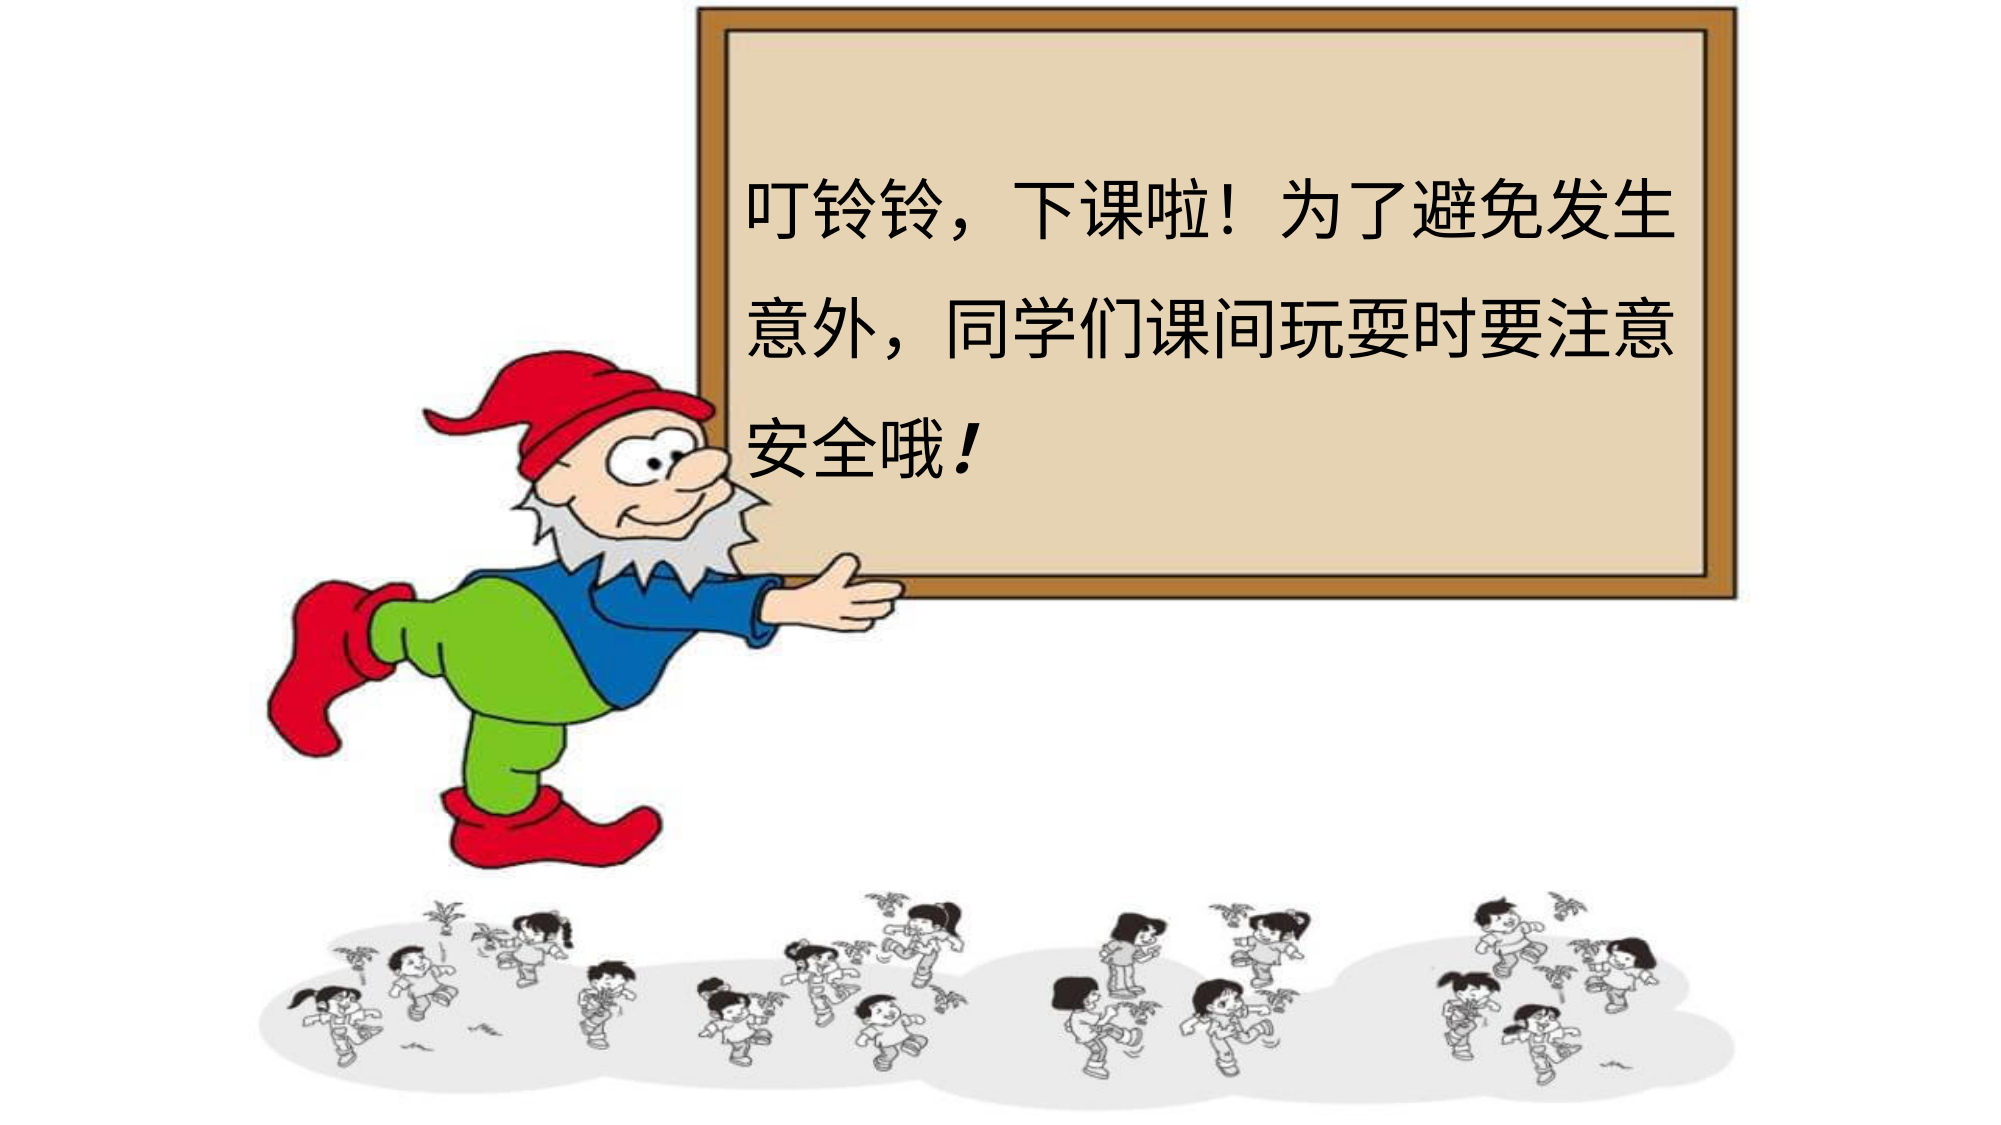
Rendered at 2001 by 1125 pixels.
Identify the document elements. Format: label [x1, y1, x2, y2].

picture [249, 0, 1751, 1125]
